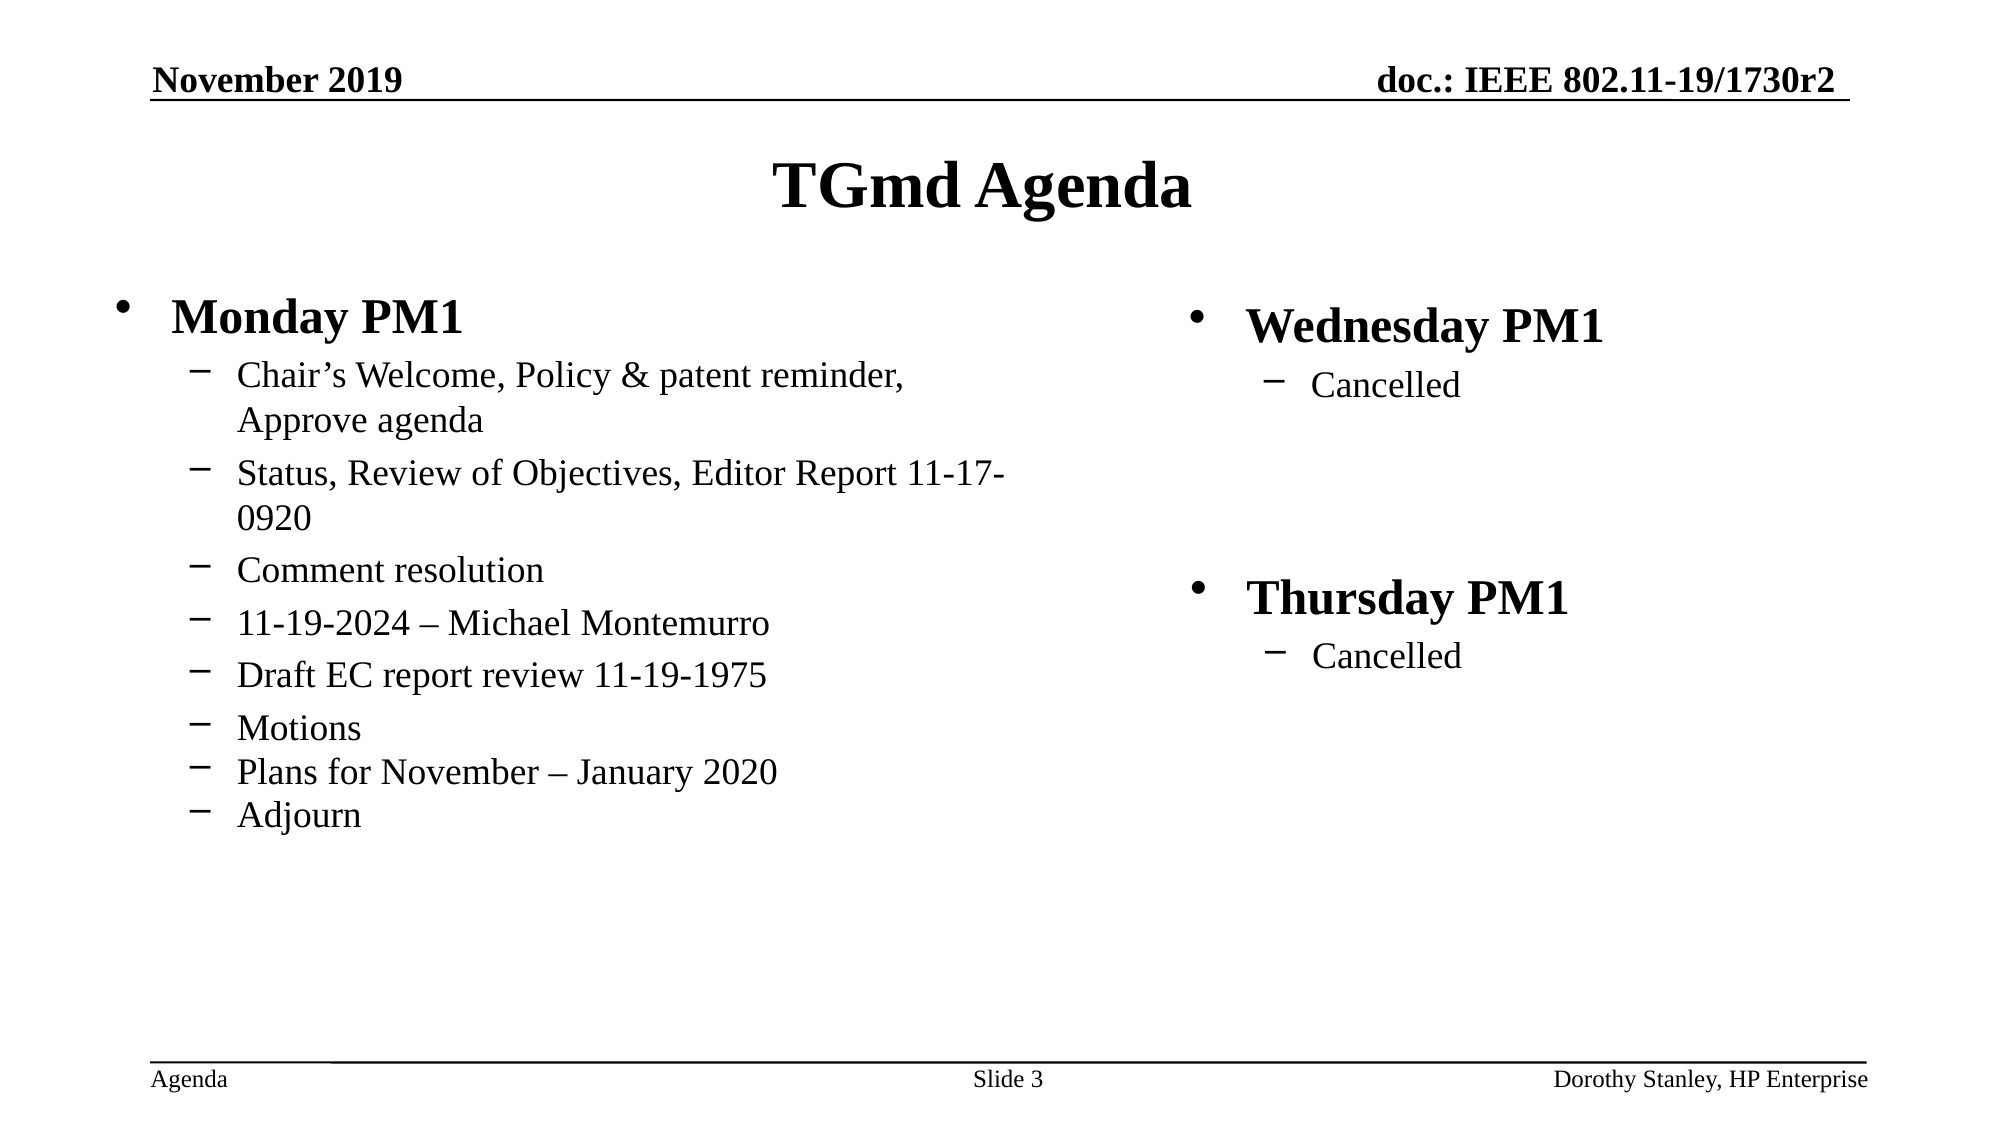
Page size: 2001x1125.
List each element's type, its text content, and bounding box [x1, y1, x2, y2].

title TGmd Agenda [362, 112, 1638, 250]
slide_number Slide 3 [972, 1062, 1044, 1093]
footer Dorothy Stanley, HP Enterprise [1549, 1062, 1869, 1093]
text_box Wednesday PM1 Cancelled [1173, 296, 2000, 459]
text_box Monday PM1 Chair’s Welcome, Policy & patent reminder, Approve agenda Status, Review of Objectives, Editor Report 11-17-0920 Comment resolution 11-19-2024 – Michael Montemurro Draft EC report review 11-19-1975 Motions Plans for November – January 2020 Adjourn [99, 287, 1044, 888]
text_box Thursday PM1 Cancelled [1175, 568, 1950, 844]
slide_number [152, 54, 567, 100]
